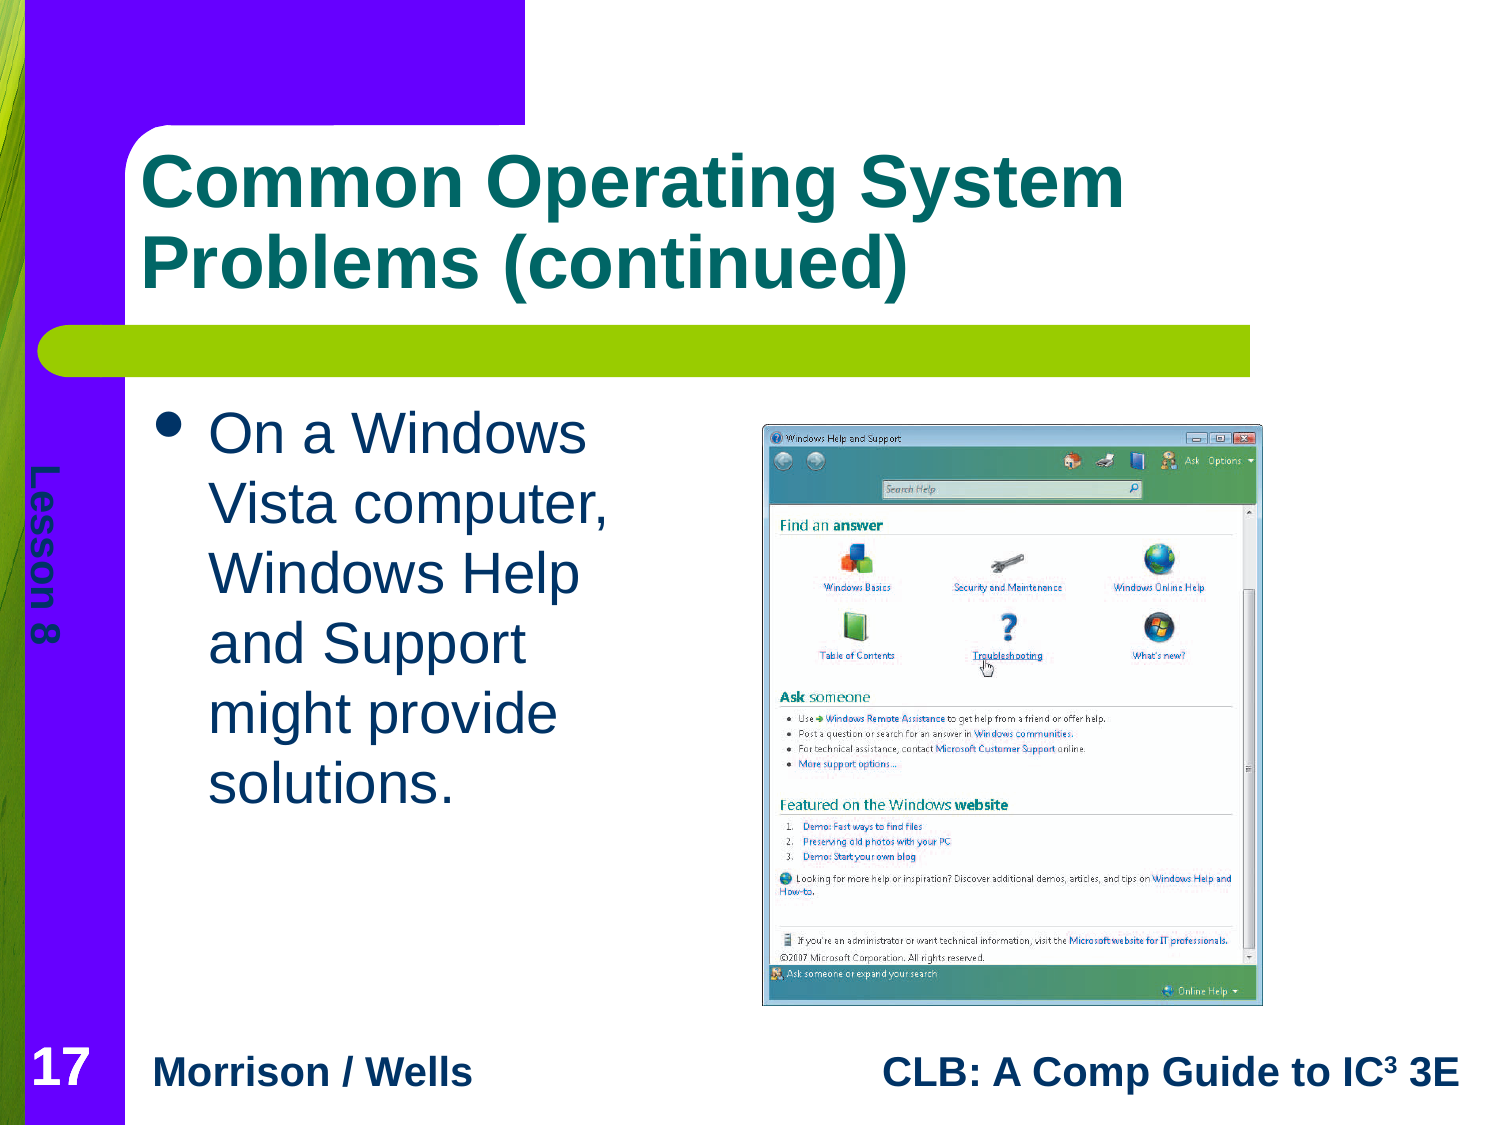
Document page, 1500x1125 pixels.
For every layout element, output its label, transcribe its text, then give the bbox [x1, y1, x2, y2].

text_box 17 [13, 1023, 111, 1105]
title Common Operating System Problems (continued) [124, 124, 1426, 313]
list On a Windows Vista computer, Windows Help and Support might provide solutions. [137, 387, 638, 999]
picture [762, 424, 1263, 1006]
picture [0, 0, 25, 1125]
